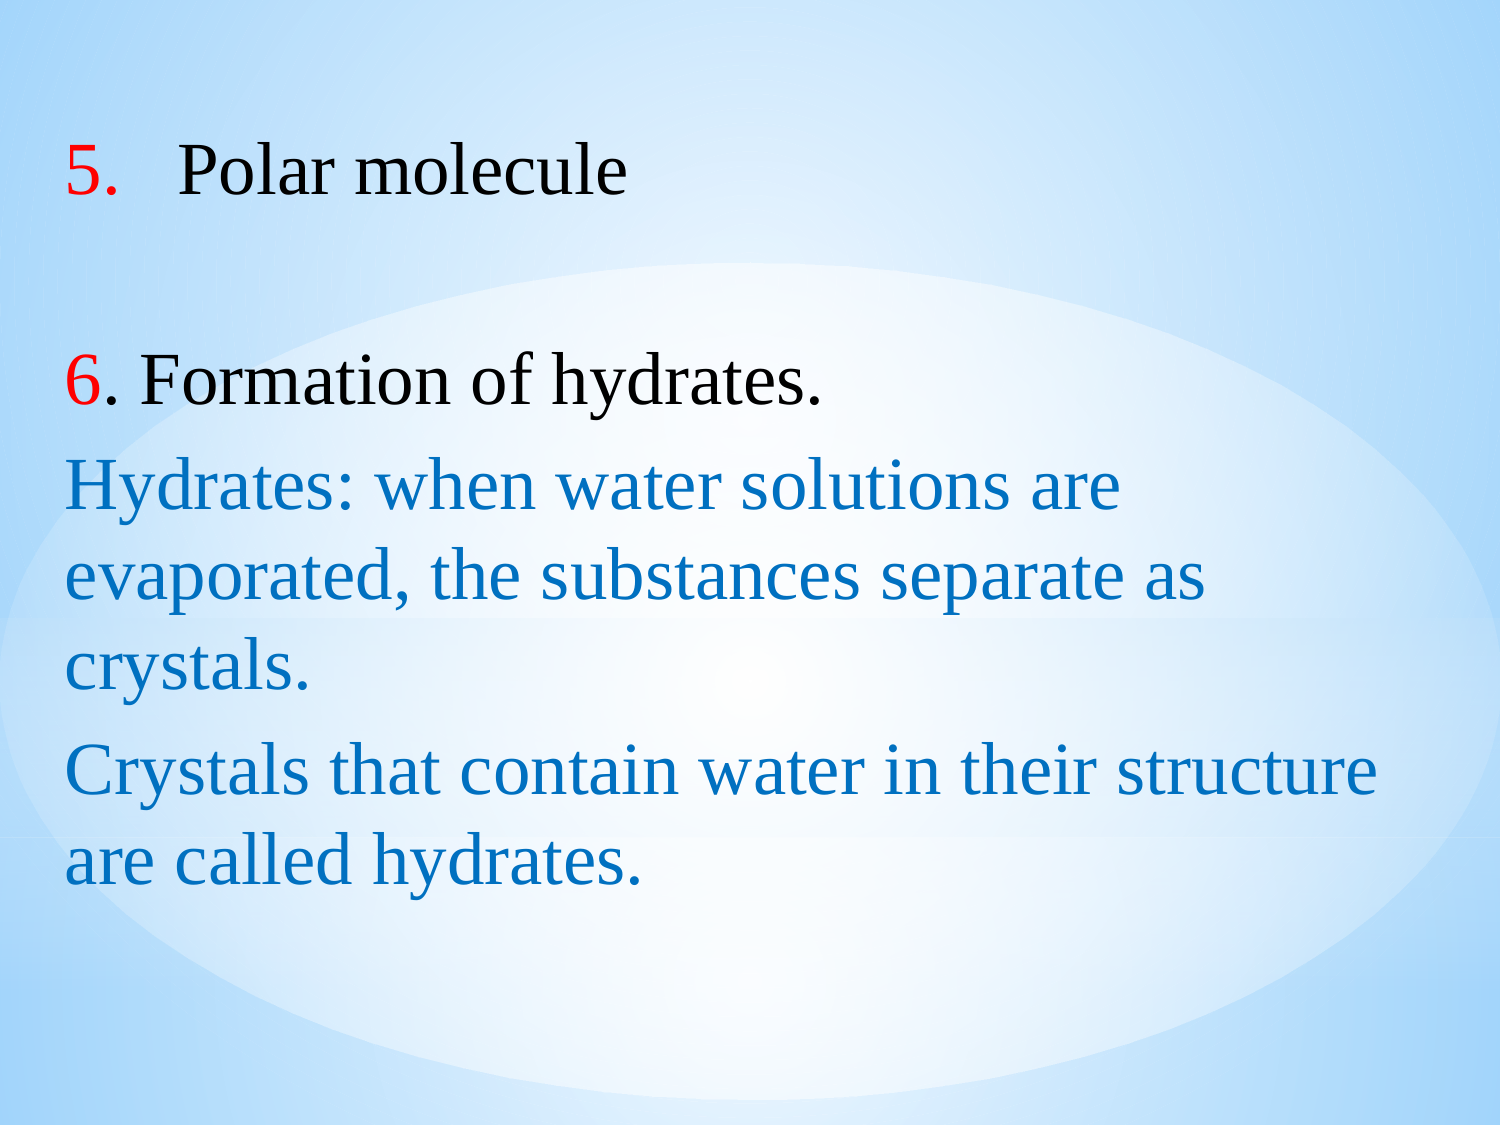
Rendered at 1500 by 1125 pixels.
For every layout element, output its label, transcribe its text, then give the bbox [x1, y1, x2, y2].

text_box 5. Polar molecule 6. Formation of hydrates. Hydrates: when water solutions are evaporated, the substances separate as crystals. Crystals that contain water in their structure are called hydrates. [49, 112, 1400, 1038]
